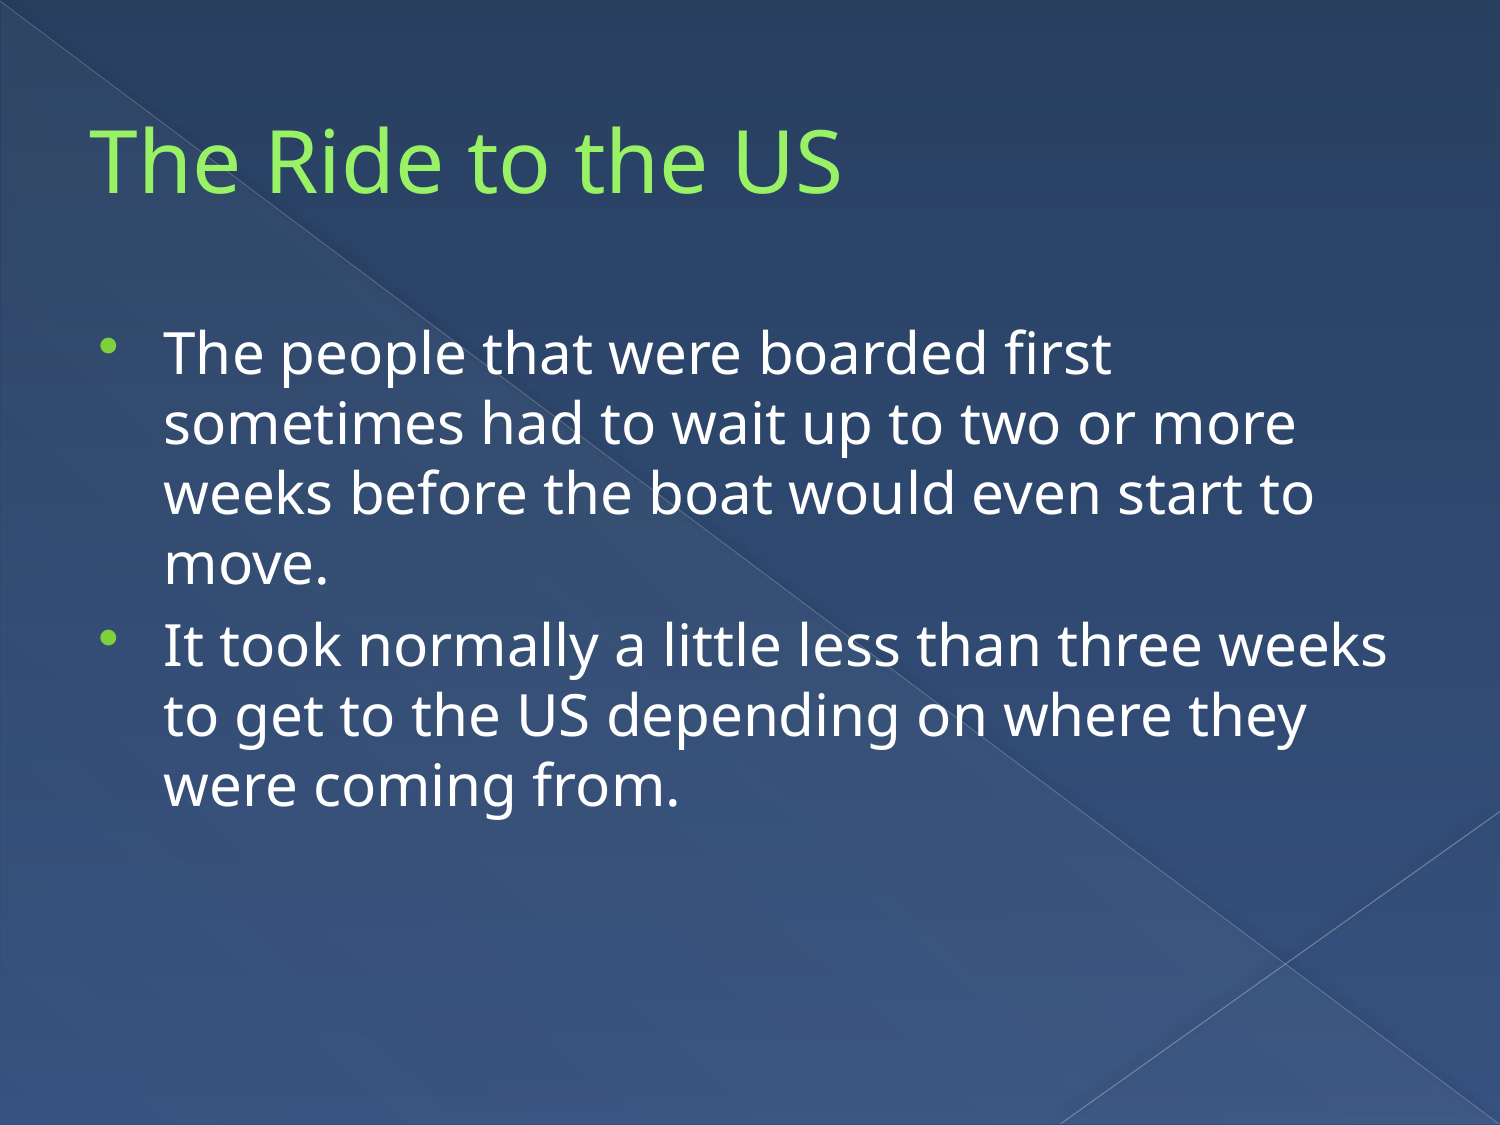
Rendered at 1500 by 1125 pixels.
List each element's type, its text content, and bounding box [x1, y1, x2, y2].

list The people that were boarded first sometimes had to wait up to two or more weeks before the boat would even start to move. It took normally a little less than three weeks to get to the US depending on where they were coming from. [74, 308, 1426, 1060]
title The Ride to the US [75, 43, 1425, 274]
